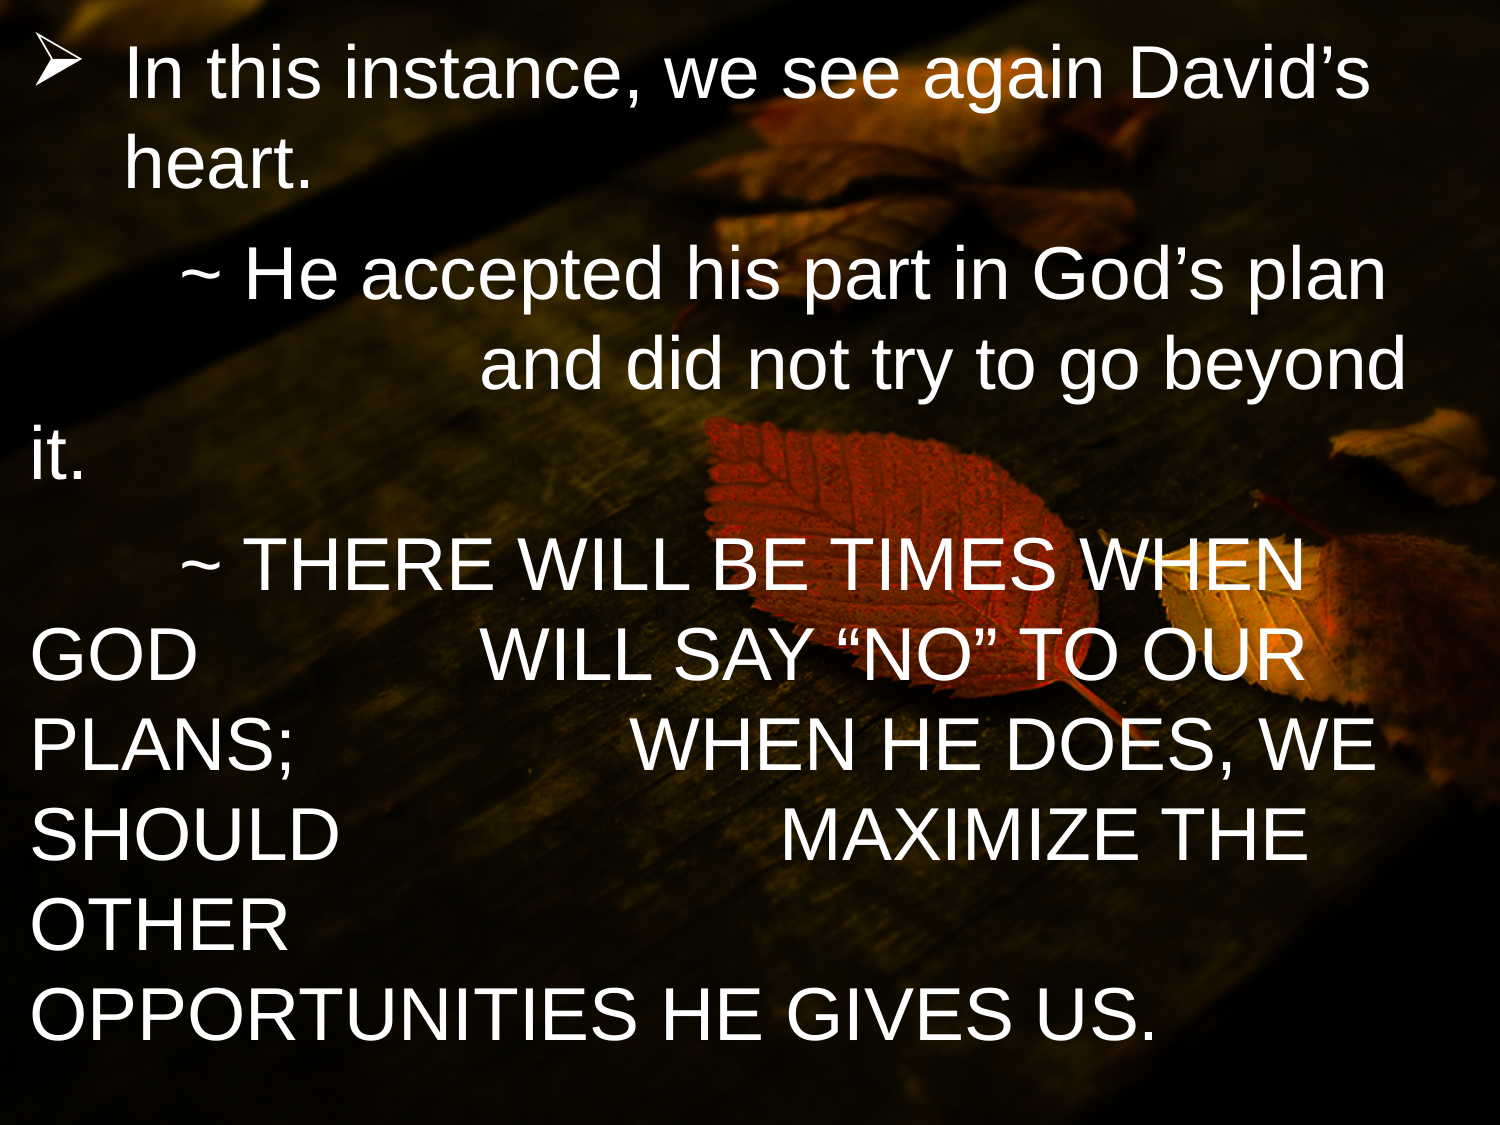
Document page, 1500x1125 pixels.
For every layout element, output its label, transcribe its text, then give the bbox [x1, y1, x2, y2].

picture [0, 0, 1500, 1125]
subtitle In this instance, we see again David’s heart. ~ He accepted his part in God’s plan and did not try to go beyond it. ~ THERE WILL BE TIMES WHEN GOD WILL SAY “NO” TO OUR PLANS; WHEN HE DOES, WE SHOULD MAXIMIZE THE OTHER OPPORTUNITIES HE GIVES US. [14, 16, 1484, 1112]
